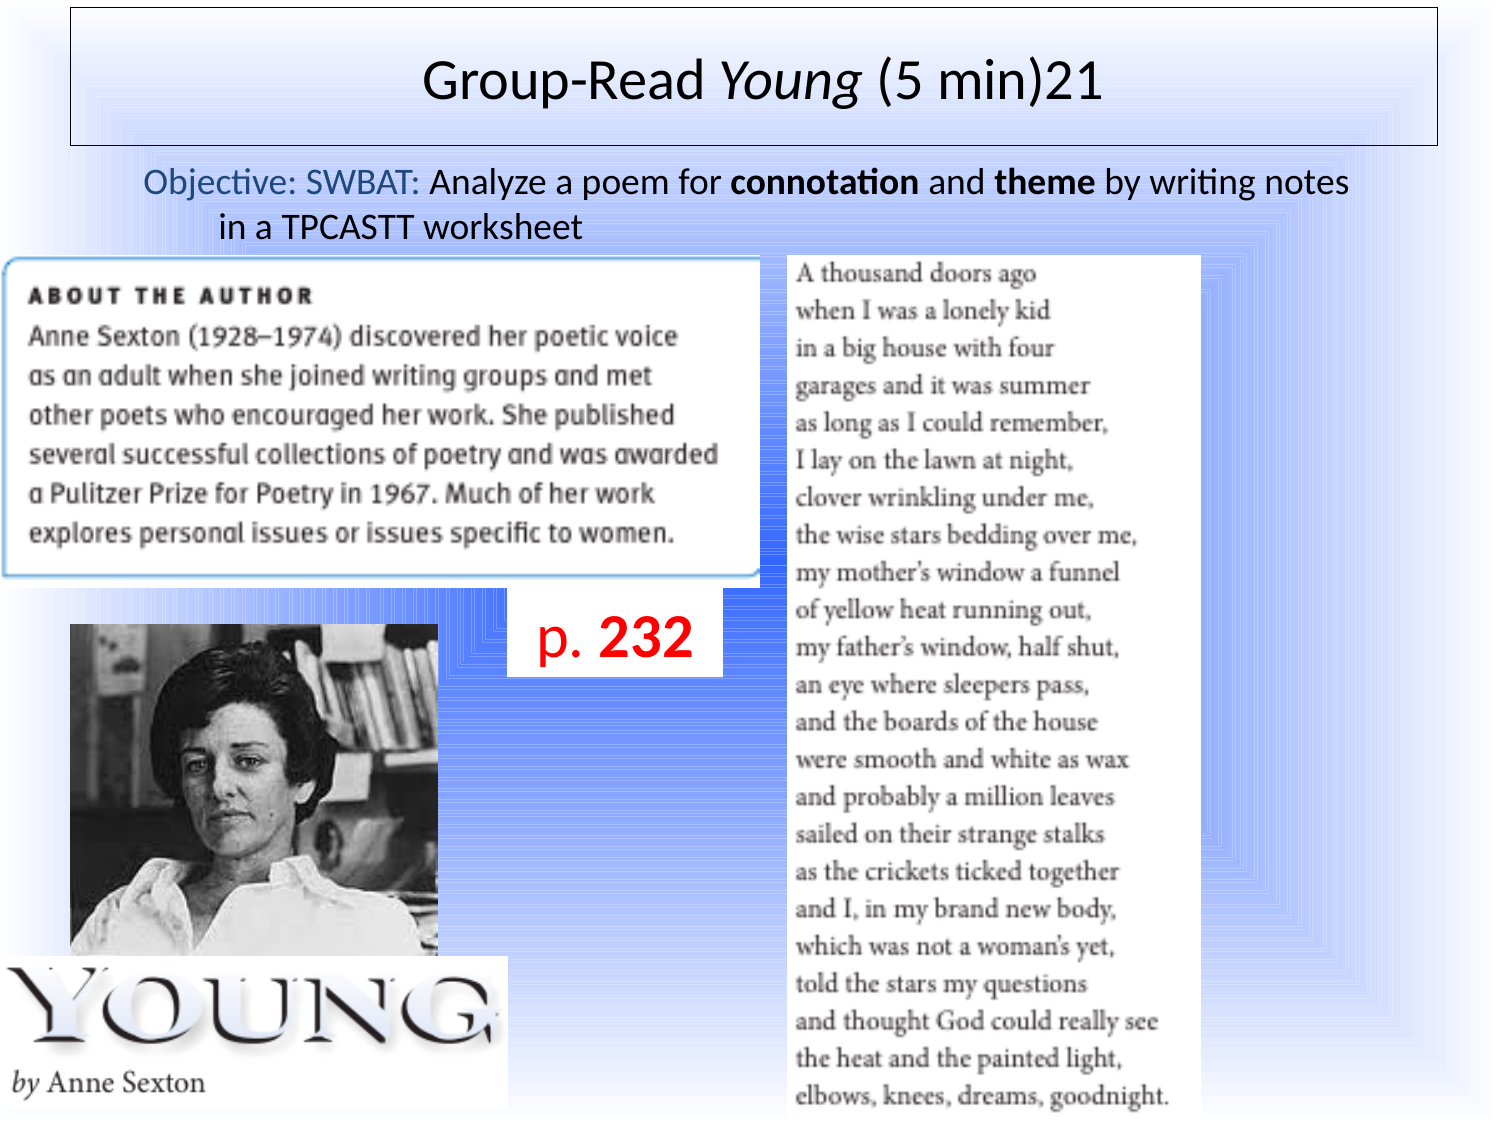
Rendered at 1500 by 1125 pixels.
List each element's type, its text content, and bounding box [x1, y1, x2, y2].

picture [787, 255, 1202, 1125]
picture [0, 255, 760, 588]
text_box p. 232 [507, 597, 723, 678]
title Group-Read Young (5 min)21 [70, 7, 1438, 146]
text_box Objective: SWBAT: Analyze a poem for connotation and theme by writing notes in a TPCASTT worksheet [24, 149, 1367, 255]
picture [0, 624, 508, 1108]
